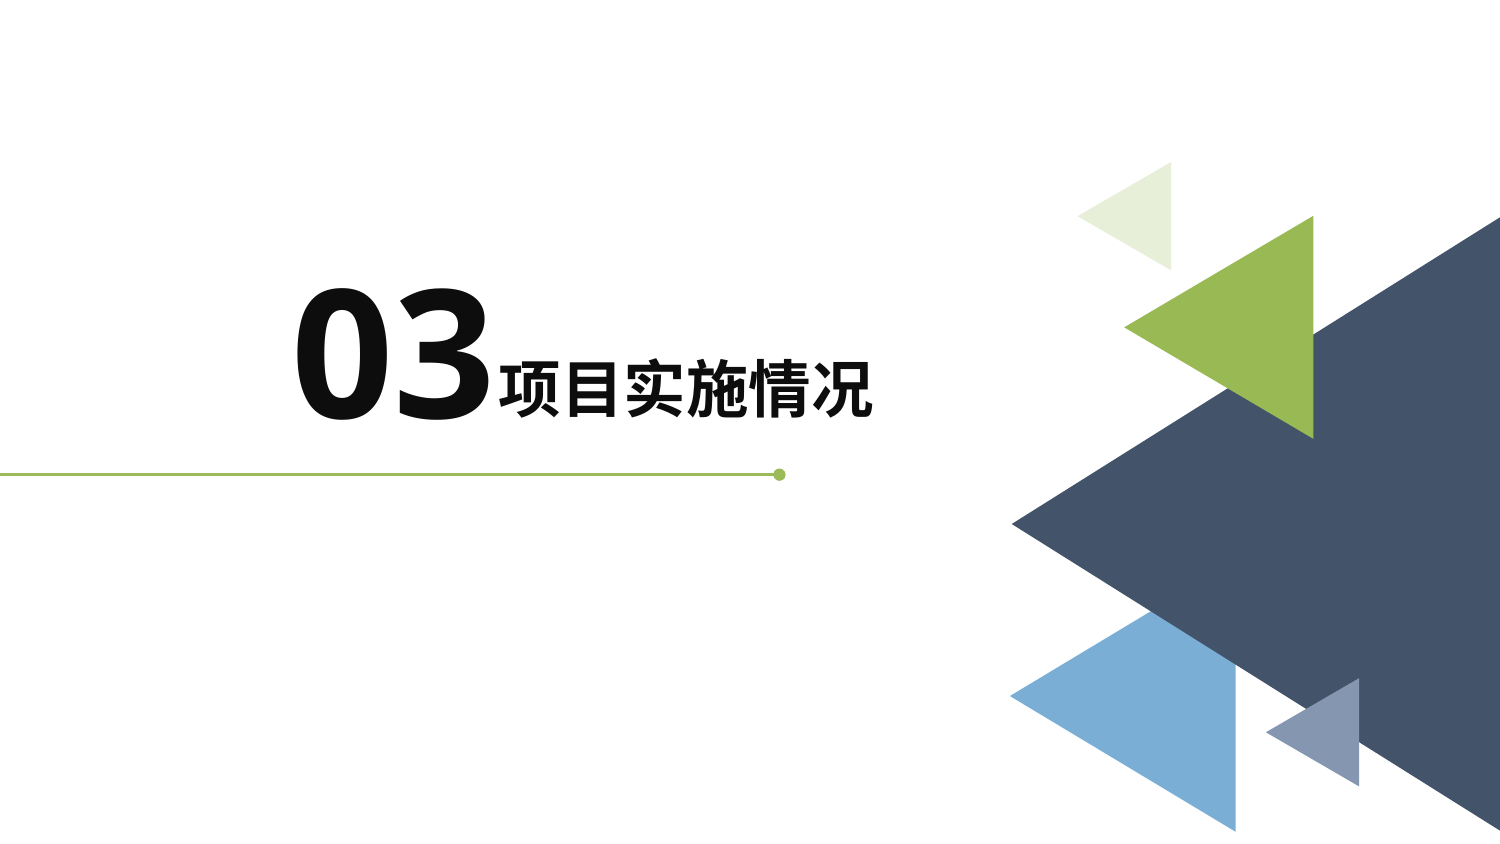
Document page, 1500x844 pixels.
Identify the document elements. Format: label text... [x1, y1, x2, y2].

text_box 项目实施情况 [487, 322, 899, 431]
text_box [1122, 214, 1316, 441]
text_box [1075, 160, 1174, 273]
text_box [1007, 611, 1238, 834]
text_box 03 [291, 238, 497, 455]
text_box [1009, 214, 1500, 834]
text_box [1263, 676, 1362, 789]
